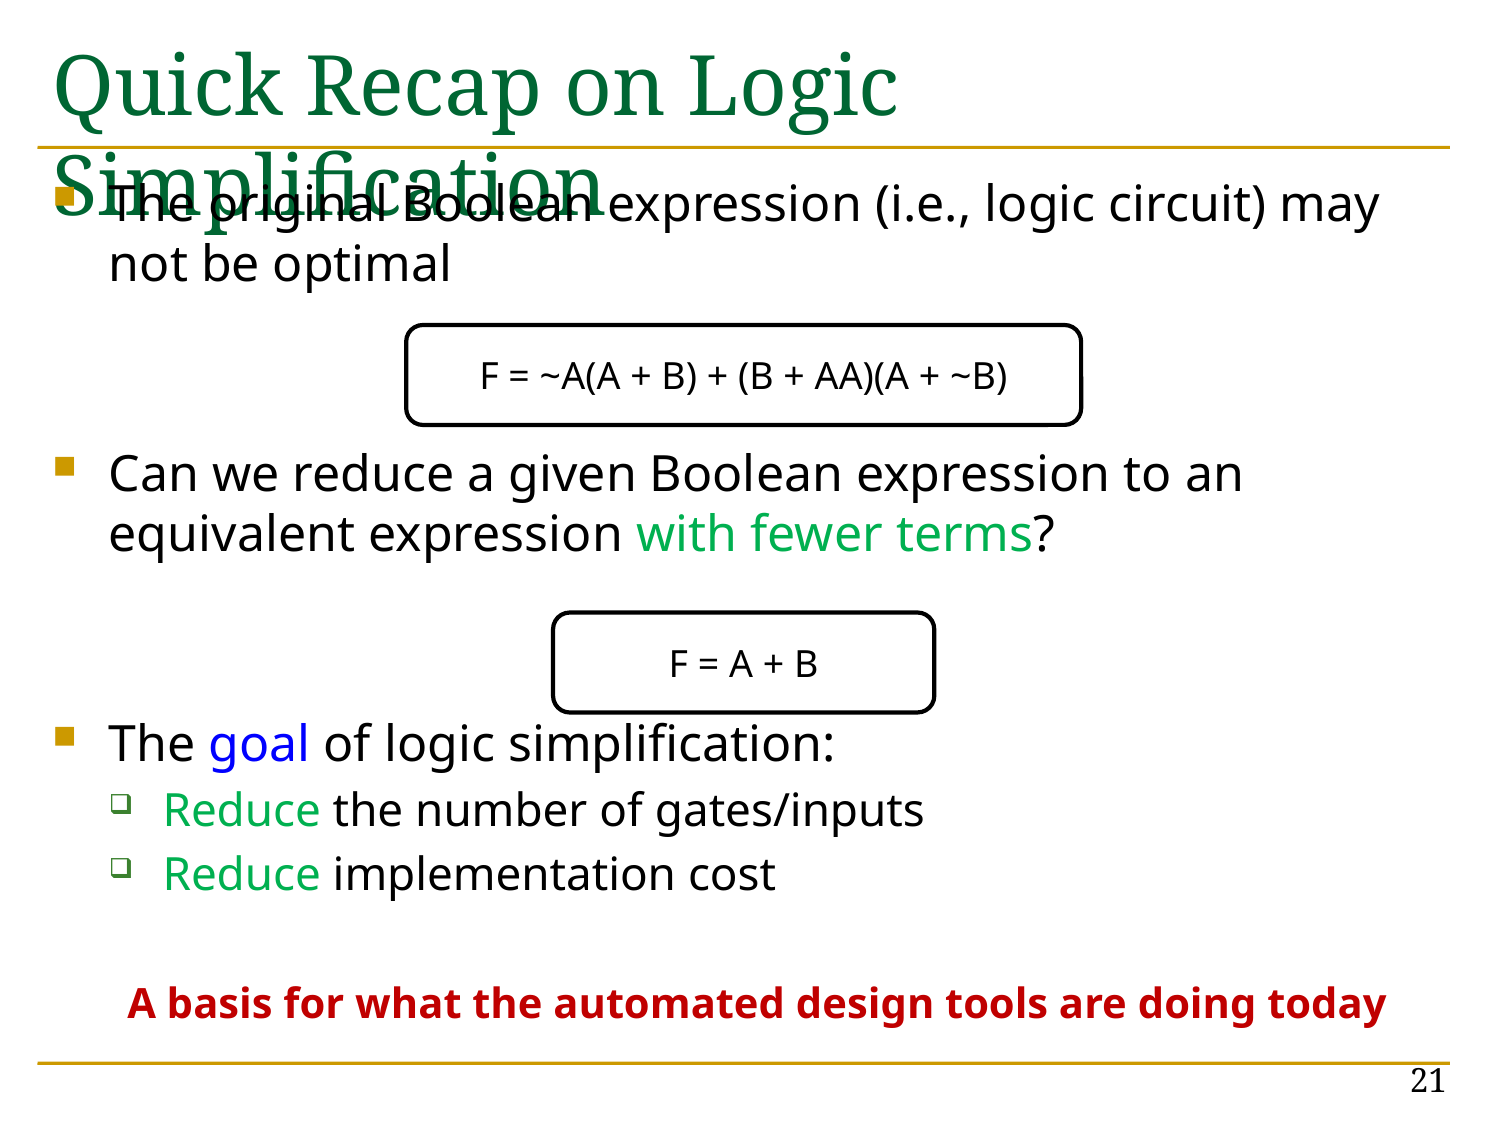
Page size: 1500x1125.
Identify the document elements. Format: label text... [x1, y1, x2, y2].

text_box A basis for what the automated design tools are doing today [112, 969, 1425, 1035]
text_box F = ~A(A + B) + (B + AA)(A + ~B) [404, 322, 1084, 428]
slide_number 21 [1111, 1036, 1462, 1112]
title Quick Recap on Logic Simplification [37, 24, 1450, 163]
text_box F = A + B [550, 610, 937, 715]
list The original Boolean expression (i.e., logic circuit) may not be optimal Can we reduce a given Boolean expression to an equivalent expression with fewer terms? The goal of logic simplification: Reduce the number of gates/inputs Reduce implementation cost [37, 163, 1450, 1016]
